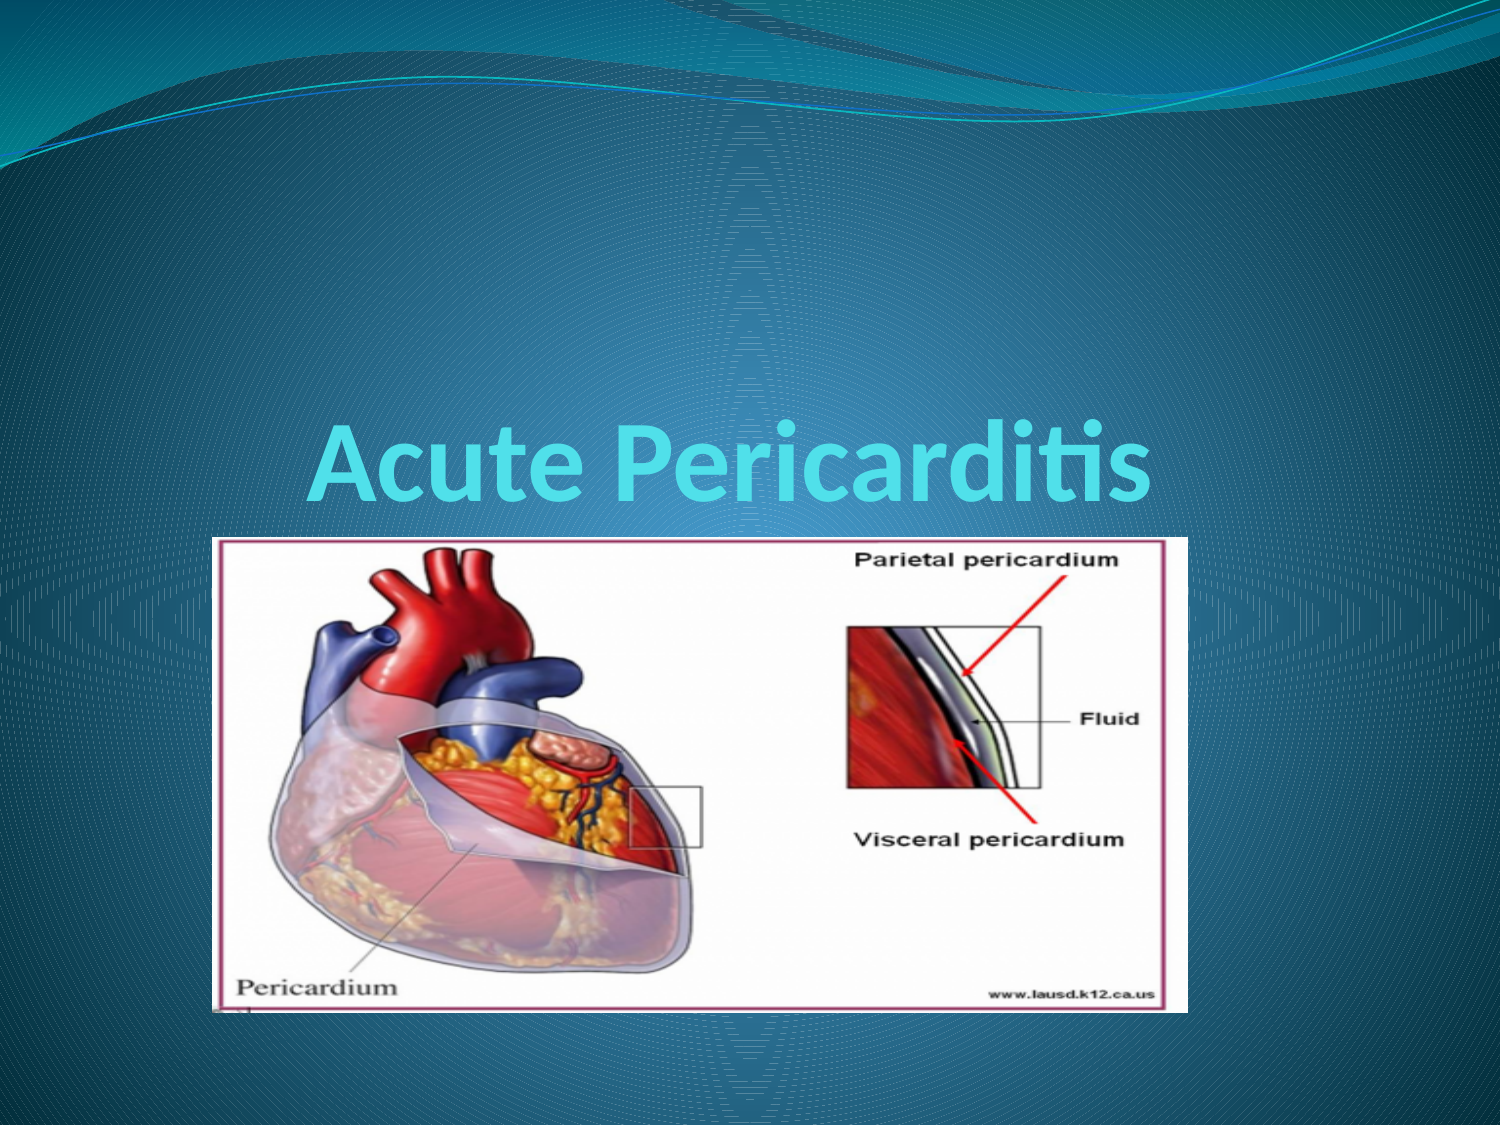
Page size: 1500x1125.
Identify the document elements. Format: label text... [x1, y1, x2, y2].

title Acute Pericarditis [87, 224, 1376, 525]
picture [212, 537, 1188, 1013]
